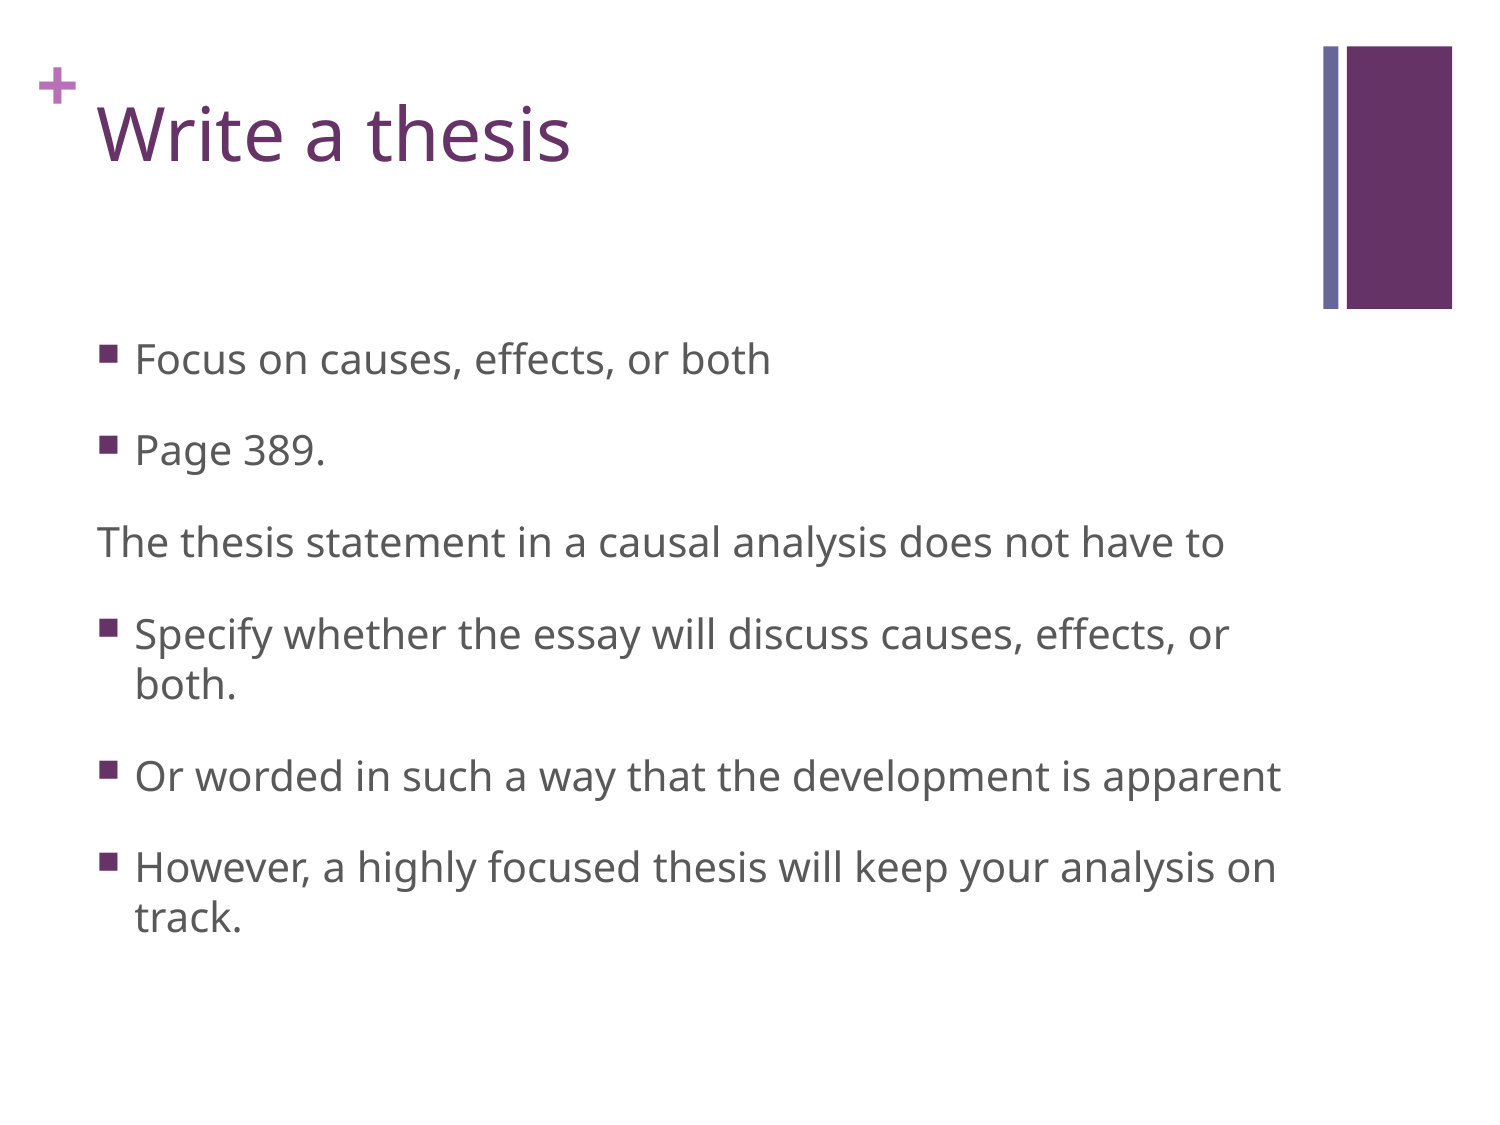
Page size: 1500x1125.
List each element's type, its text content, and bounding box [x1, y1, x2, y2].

list Focus on causes, effects, or both Page 389. The thesis statement in a causal analysis does not have to Specify whether the essay will discuss causes, effects, or both. Or worded in such a way that the development is apparent However, a highly focused thesis will keep your analysis on track. [81, 324, 1322, 1005]
title Write a thesis [81, 79, 1322, 263]
